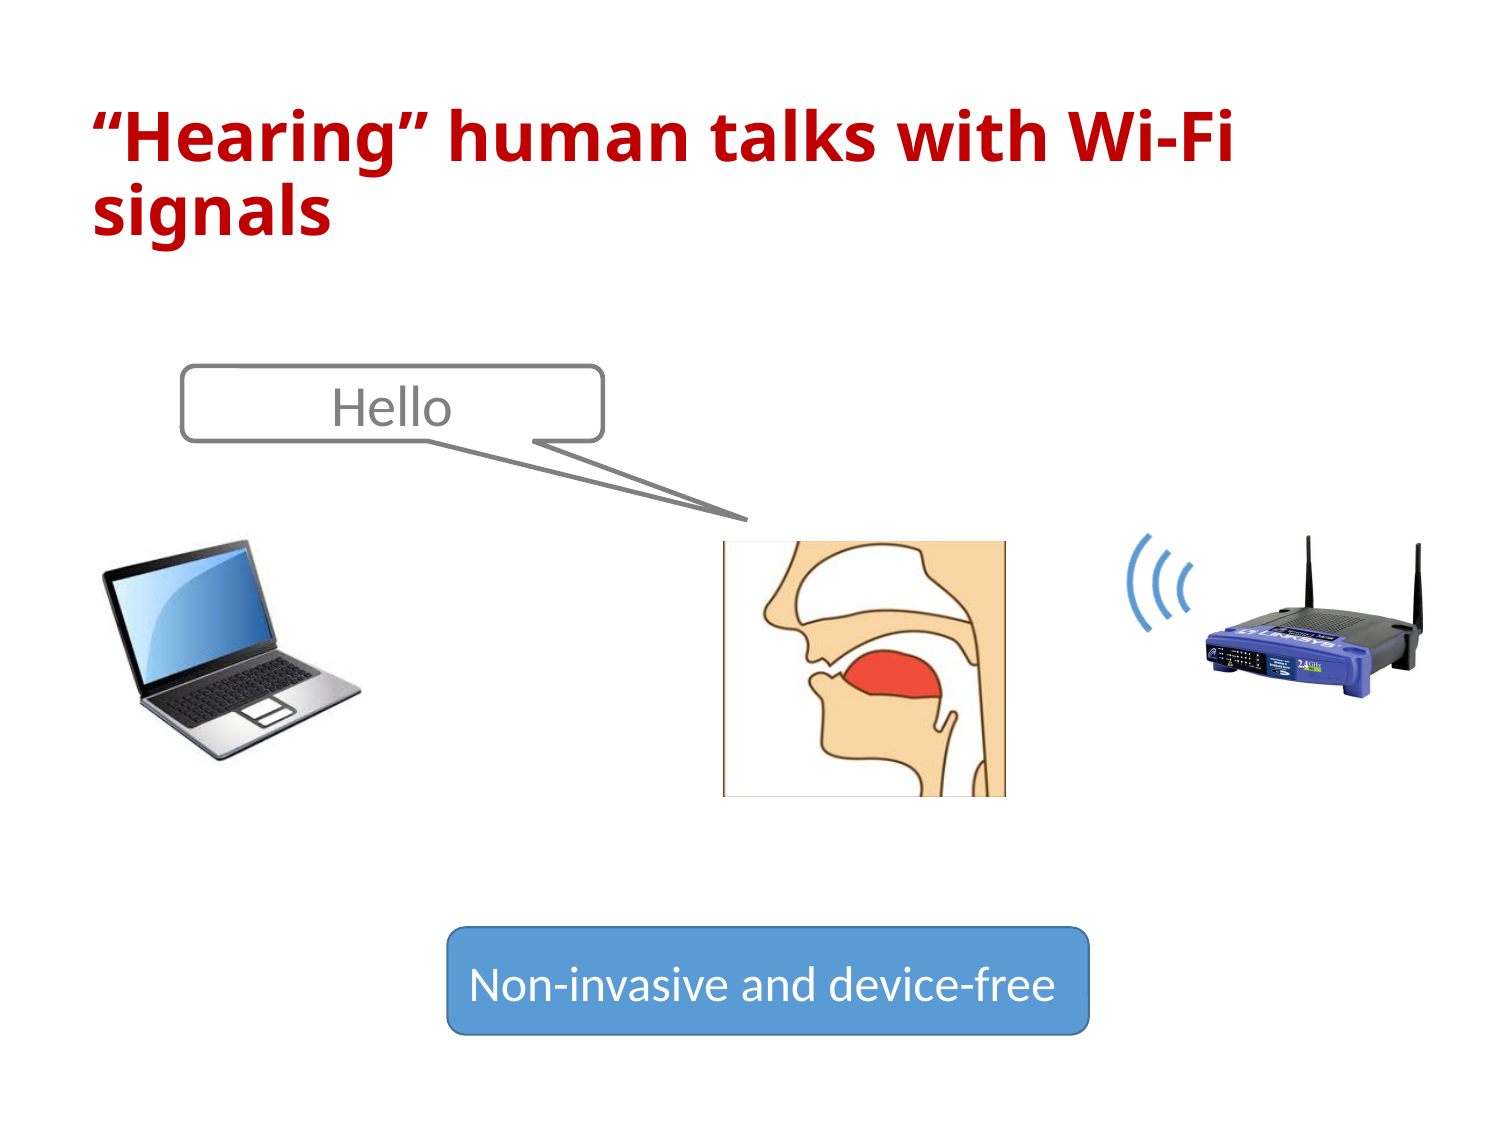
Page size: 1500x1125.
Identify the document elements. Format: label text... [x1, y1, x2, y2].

picture [101, 523, 362, 784]
text_box Hello [180, 364, 748, 522]
text_box Non-invasive and device-free [446, 926, 1090, 1036]
picture [1098, 525, 1441, 700]
title “Hearing” human talks with Wi-Fi signals [77, 67, 1372, 285]
picture [723, 541, 1006, 797]
